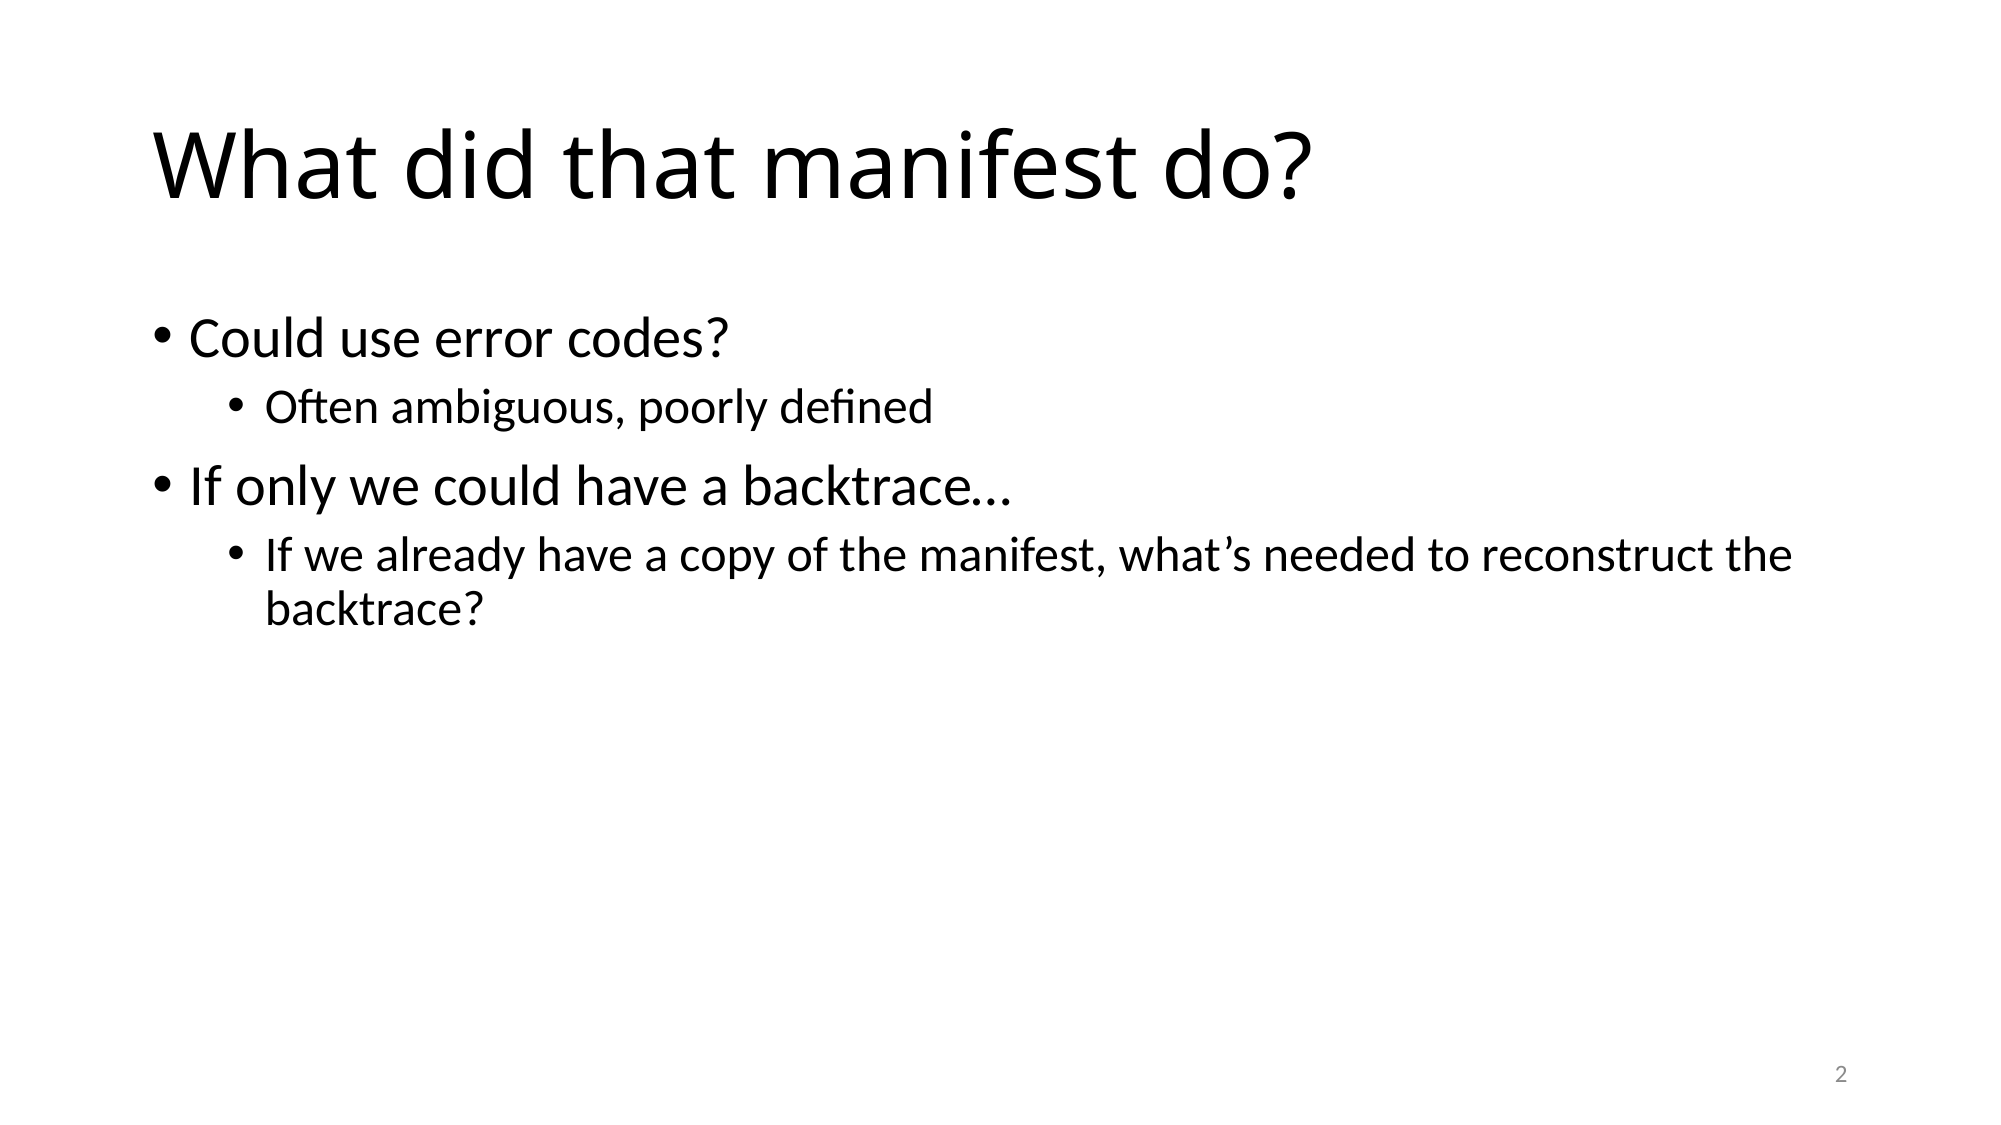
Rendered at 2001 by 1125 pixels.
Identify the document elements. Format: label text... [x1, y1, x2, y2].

list Could use error codes? Often ambiguous, poorly defined If only we could have a backtrace… If we already have a copy of the manifest, what’s needed to reconstruct the backtrace? [137, 299, 1863, 1014]
title What did that manifest do? [137, 59, 1863, 278]
slide_number 2 [1412, 1042, 1863, 1103]
